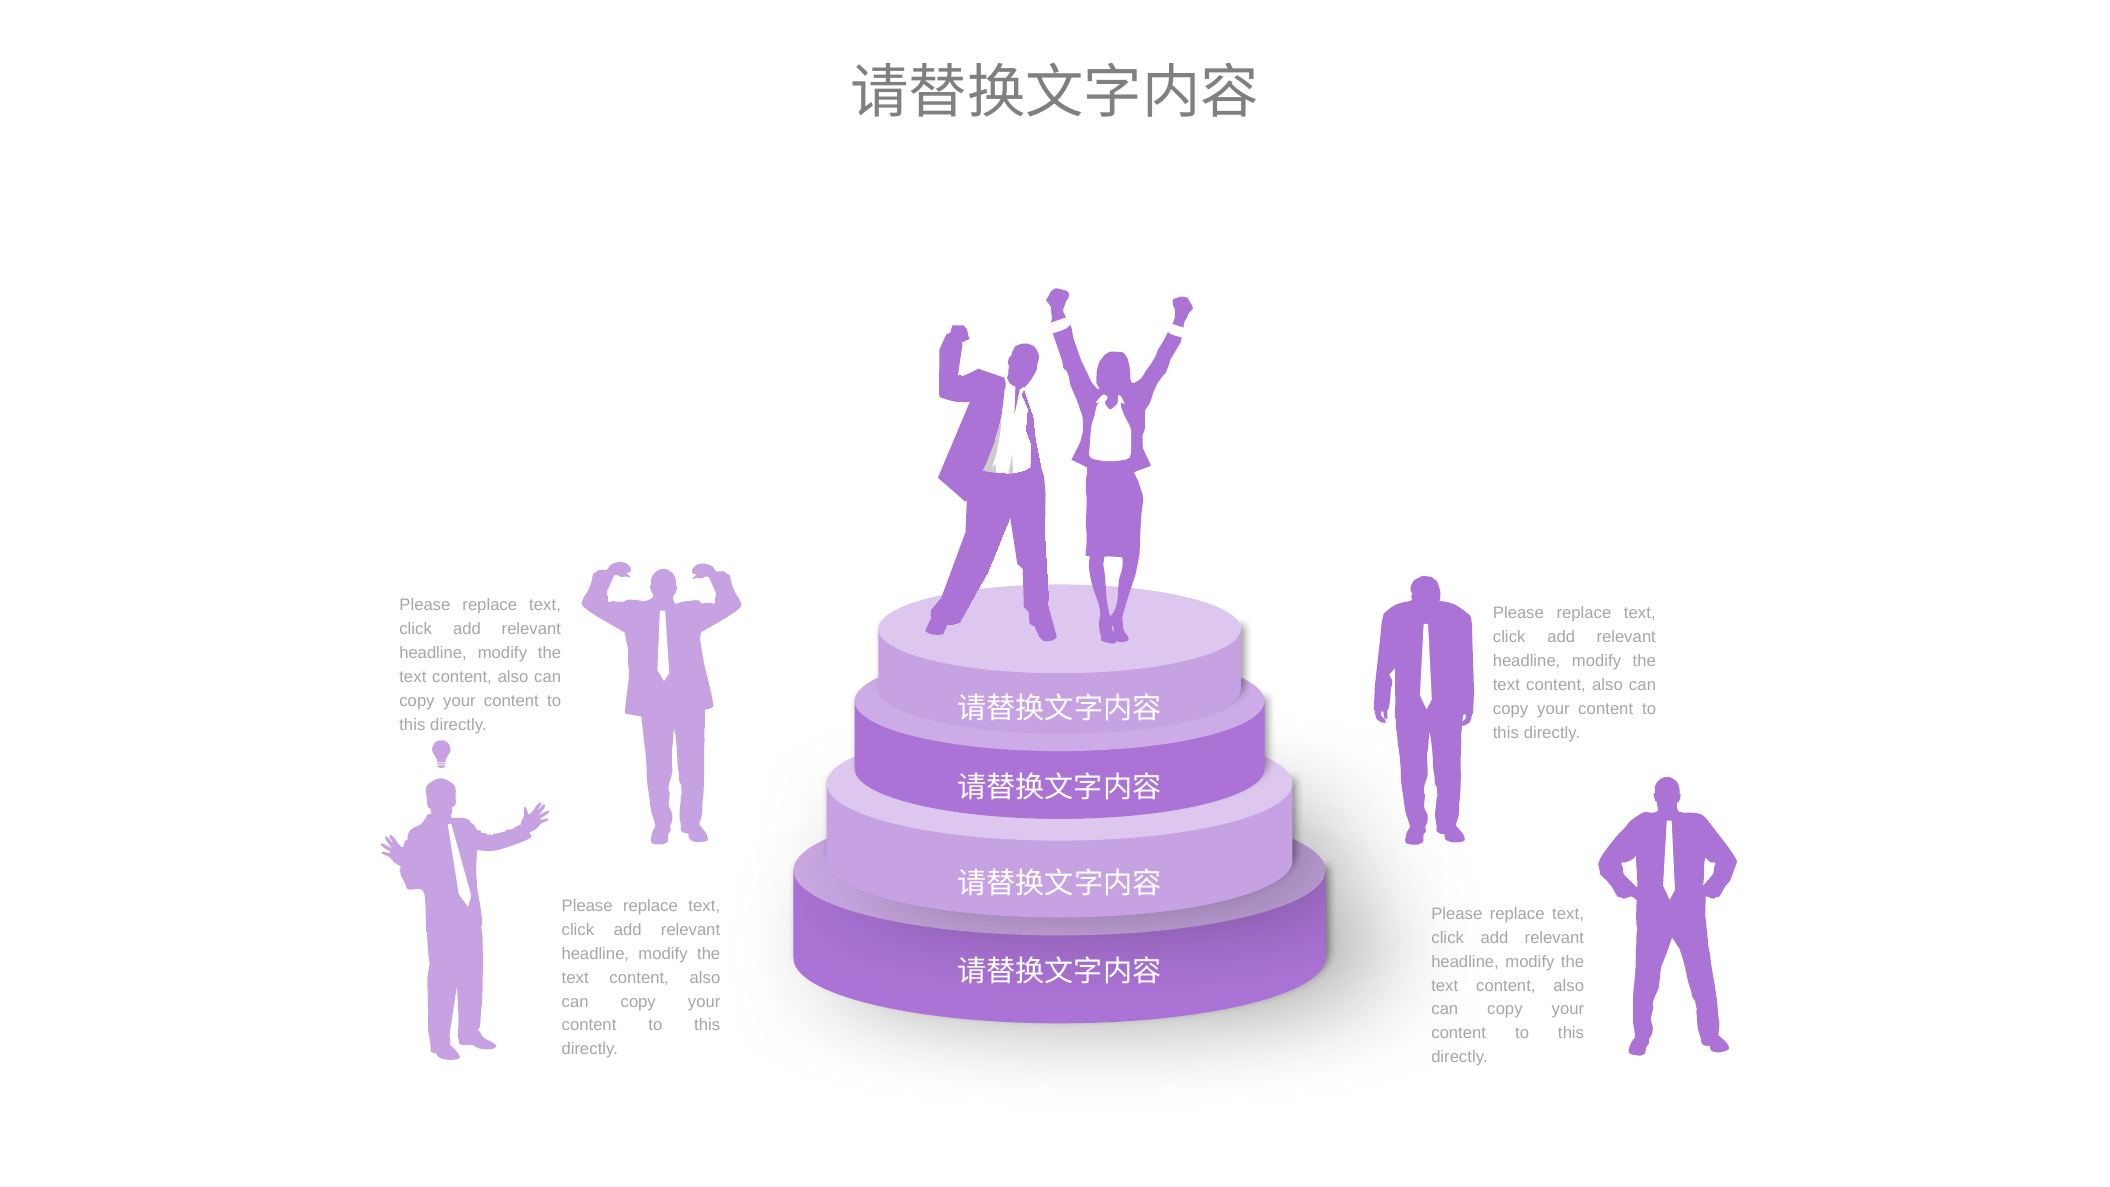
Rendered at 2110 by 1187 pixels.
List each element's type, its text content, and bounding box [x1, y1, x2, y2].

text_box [1598, 776, 1737, 1056]
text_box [380, 740, 550, 1060]
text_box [1373, 575, 1475, 845]
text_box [878, 584, 1241, 734]
text_box Please replace text, click add relevant headline, modify the text content, also can copy your content to this directly. [561, 890, 721, 1059]
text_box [581, 562, 742, 845]
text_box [926, 288, 1193, 644]
text_box Please replace text, click add relevant headline, modify the text content, also can copy your content to this directly. [1431, 898, 1585, 1067]
text_box Please replace text, click add relevant headline, modify the text content, also can copy your content to this directly. [399, 590, 562, 734]
text_box 请替换文字内容 [820, 32, 1289, 124]
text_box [826, 726, 1293, 918]
text_box Please replace text, click add relevant headline, modify the text content, also can copy your content to this directly. [1492, 598, 1657, 742]
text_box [793, 805, 1326, 1024]
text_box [854, 650, 1265, 819]
